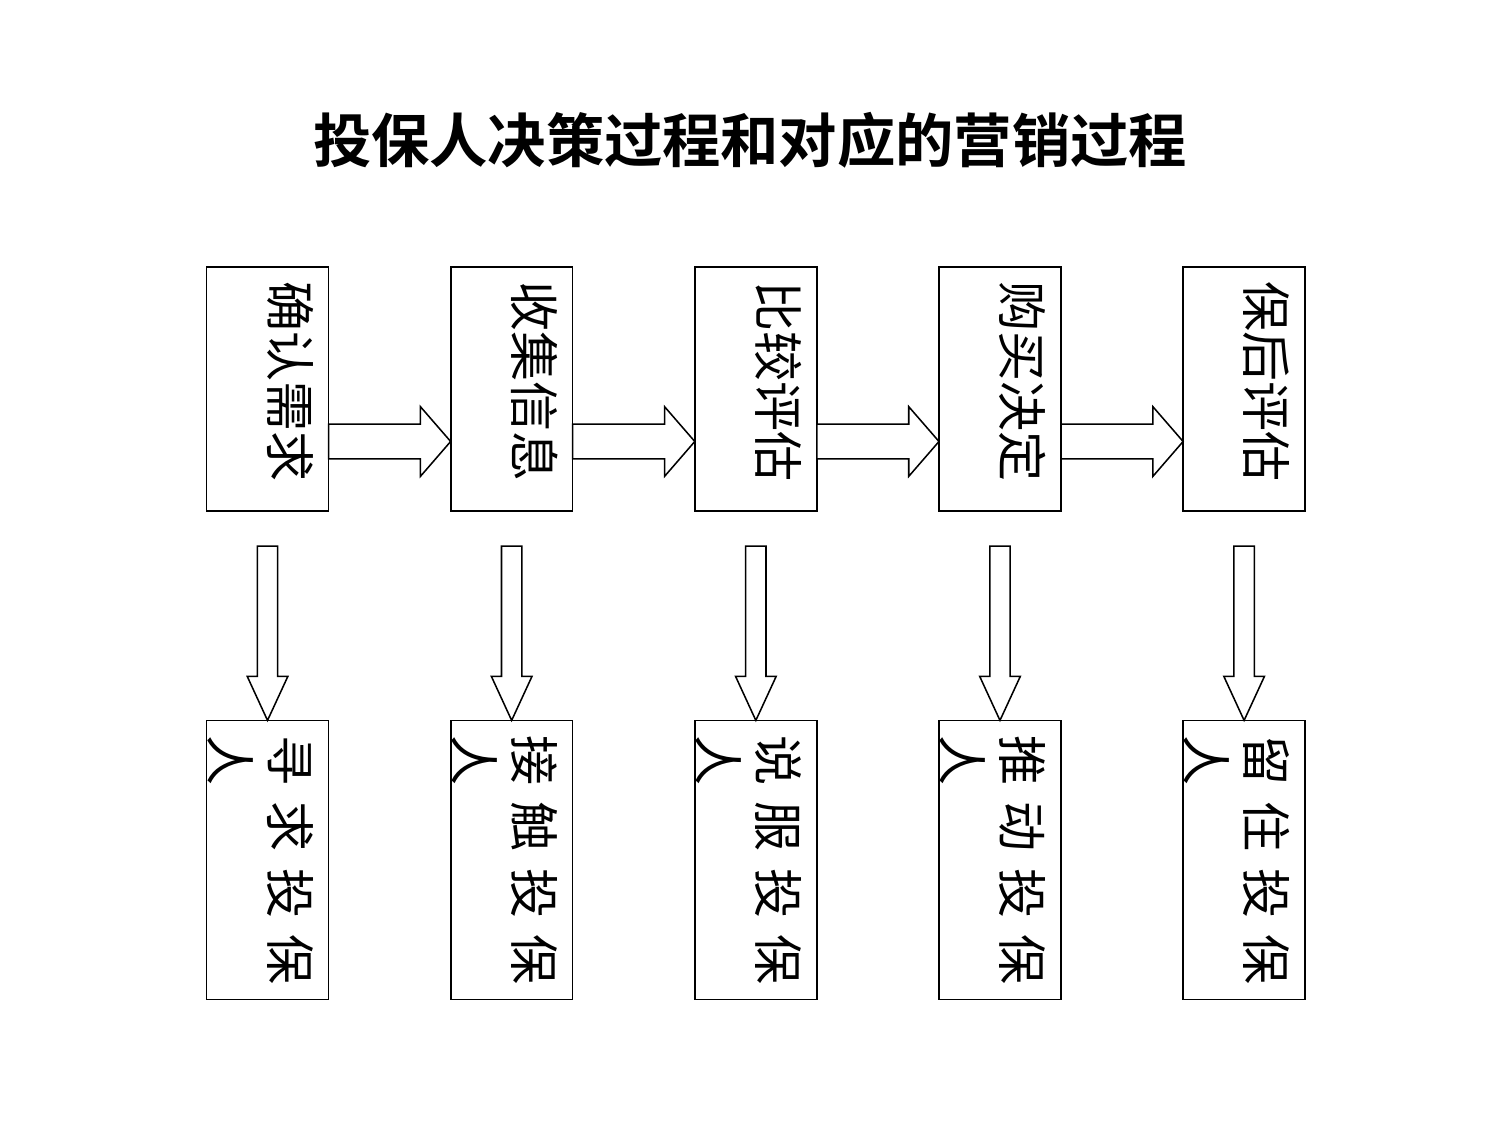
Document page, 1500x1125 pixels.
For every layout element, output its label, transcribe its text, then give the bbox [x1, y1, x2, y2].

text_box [206, 267, 1306, 1000]
title 投保人决策过程和对应的营销过程 [75, 45, 1425, 233]
